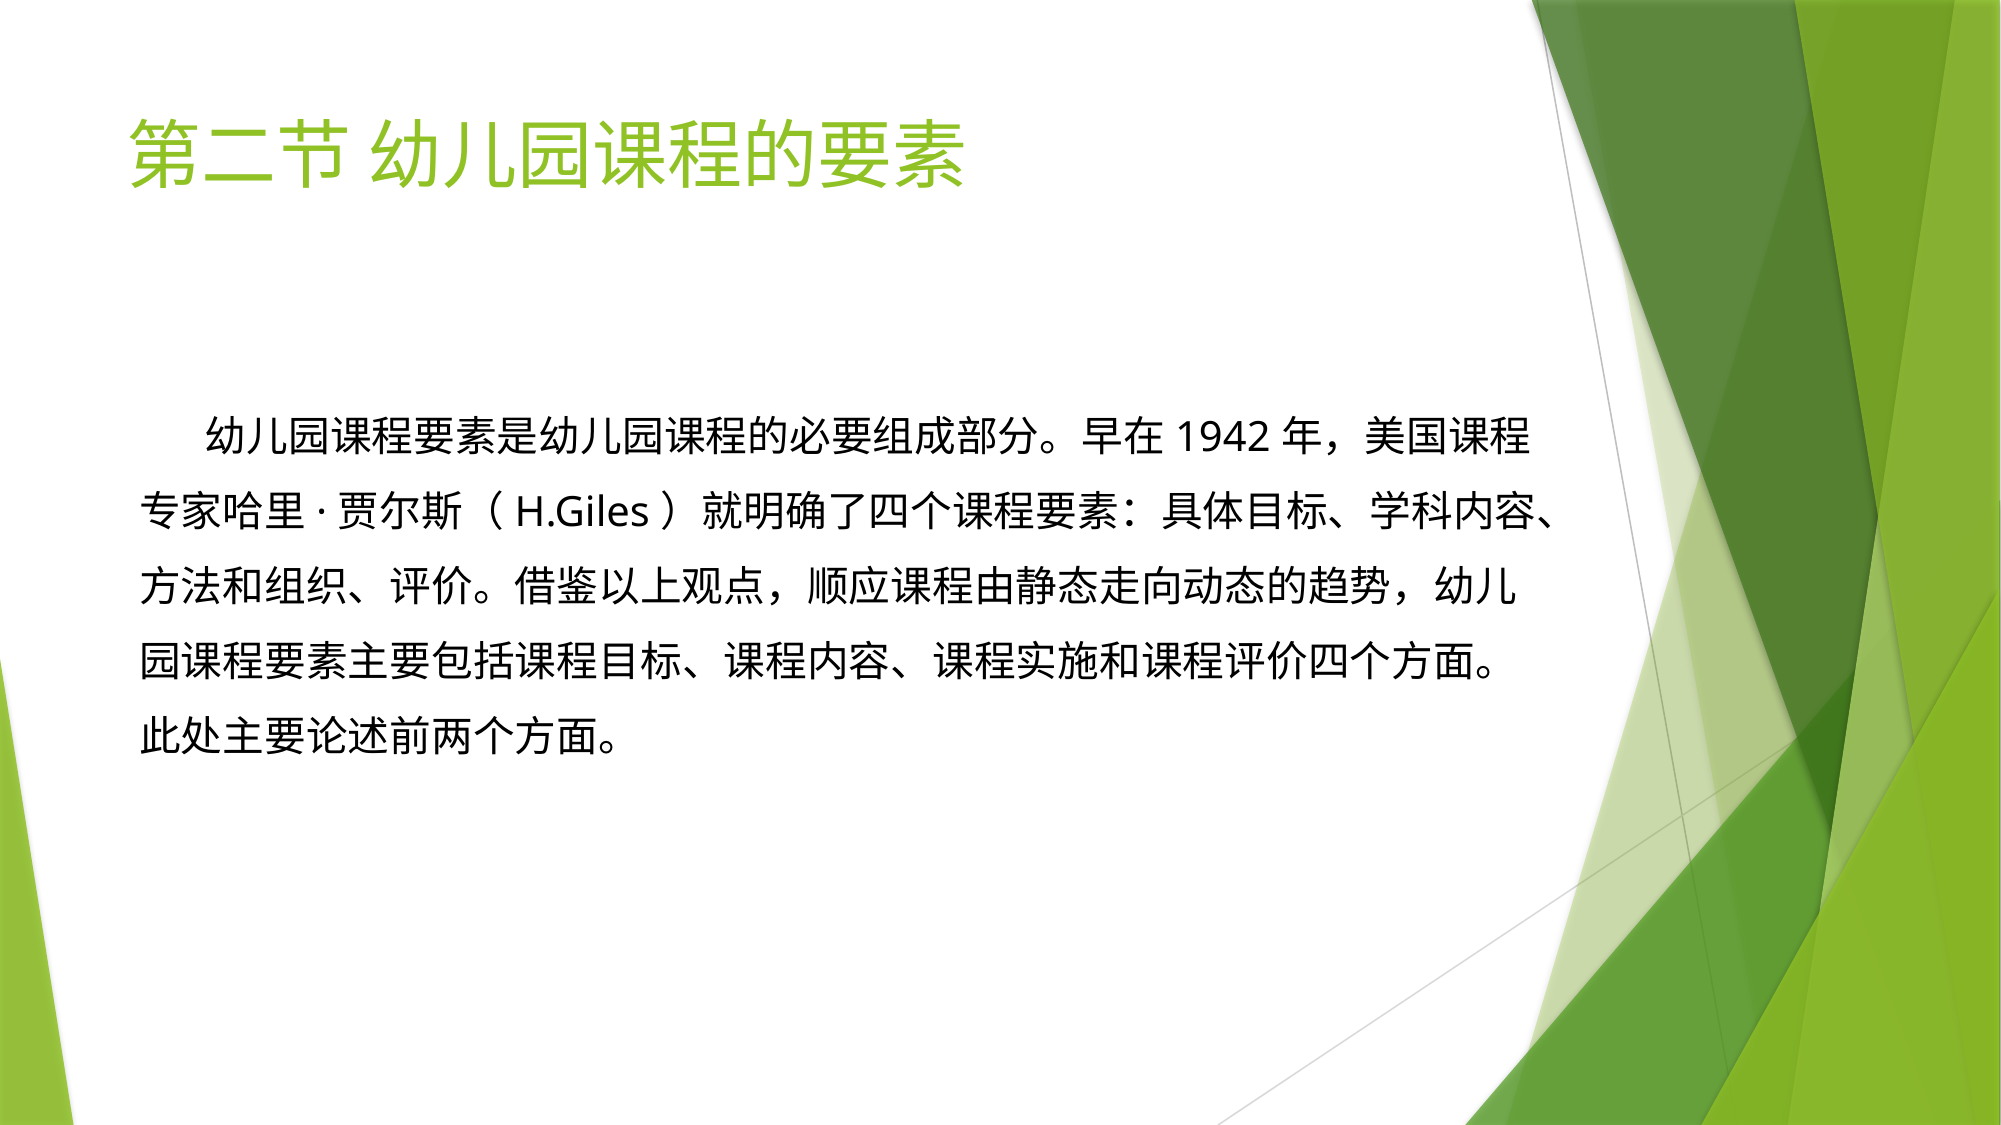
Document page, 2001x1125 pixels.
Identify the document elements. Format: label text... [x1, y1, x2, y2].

title 第二节 幼儿园课程的要素 [111, 99, 1522, 317]
list 幼儿园课程要素是幼儿园课程的必要组成部分。早在1942年，美国课程专家哈里·贾尔斯（H.Giles）就明确了四个课程要素：具体目标、学科内容、方法和组织、评价。借鉴以上观点，顺应课程由静态走向动态的趋势，幼儿园课程要素主要包括课程目标、课程内容、课程实施和课程评价四个方面。此处主要论述前两个方面。 [124, 377, 1552, 788]
